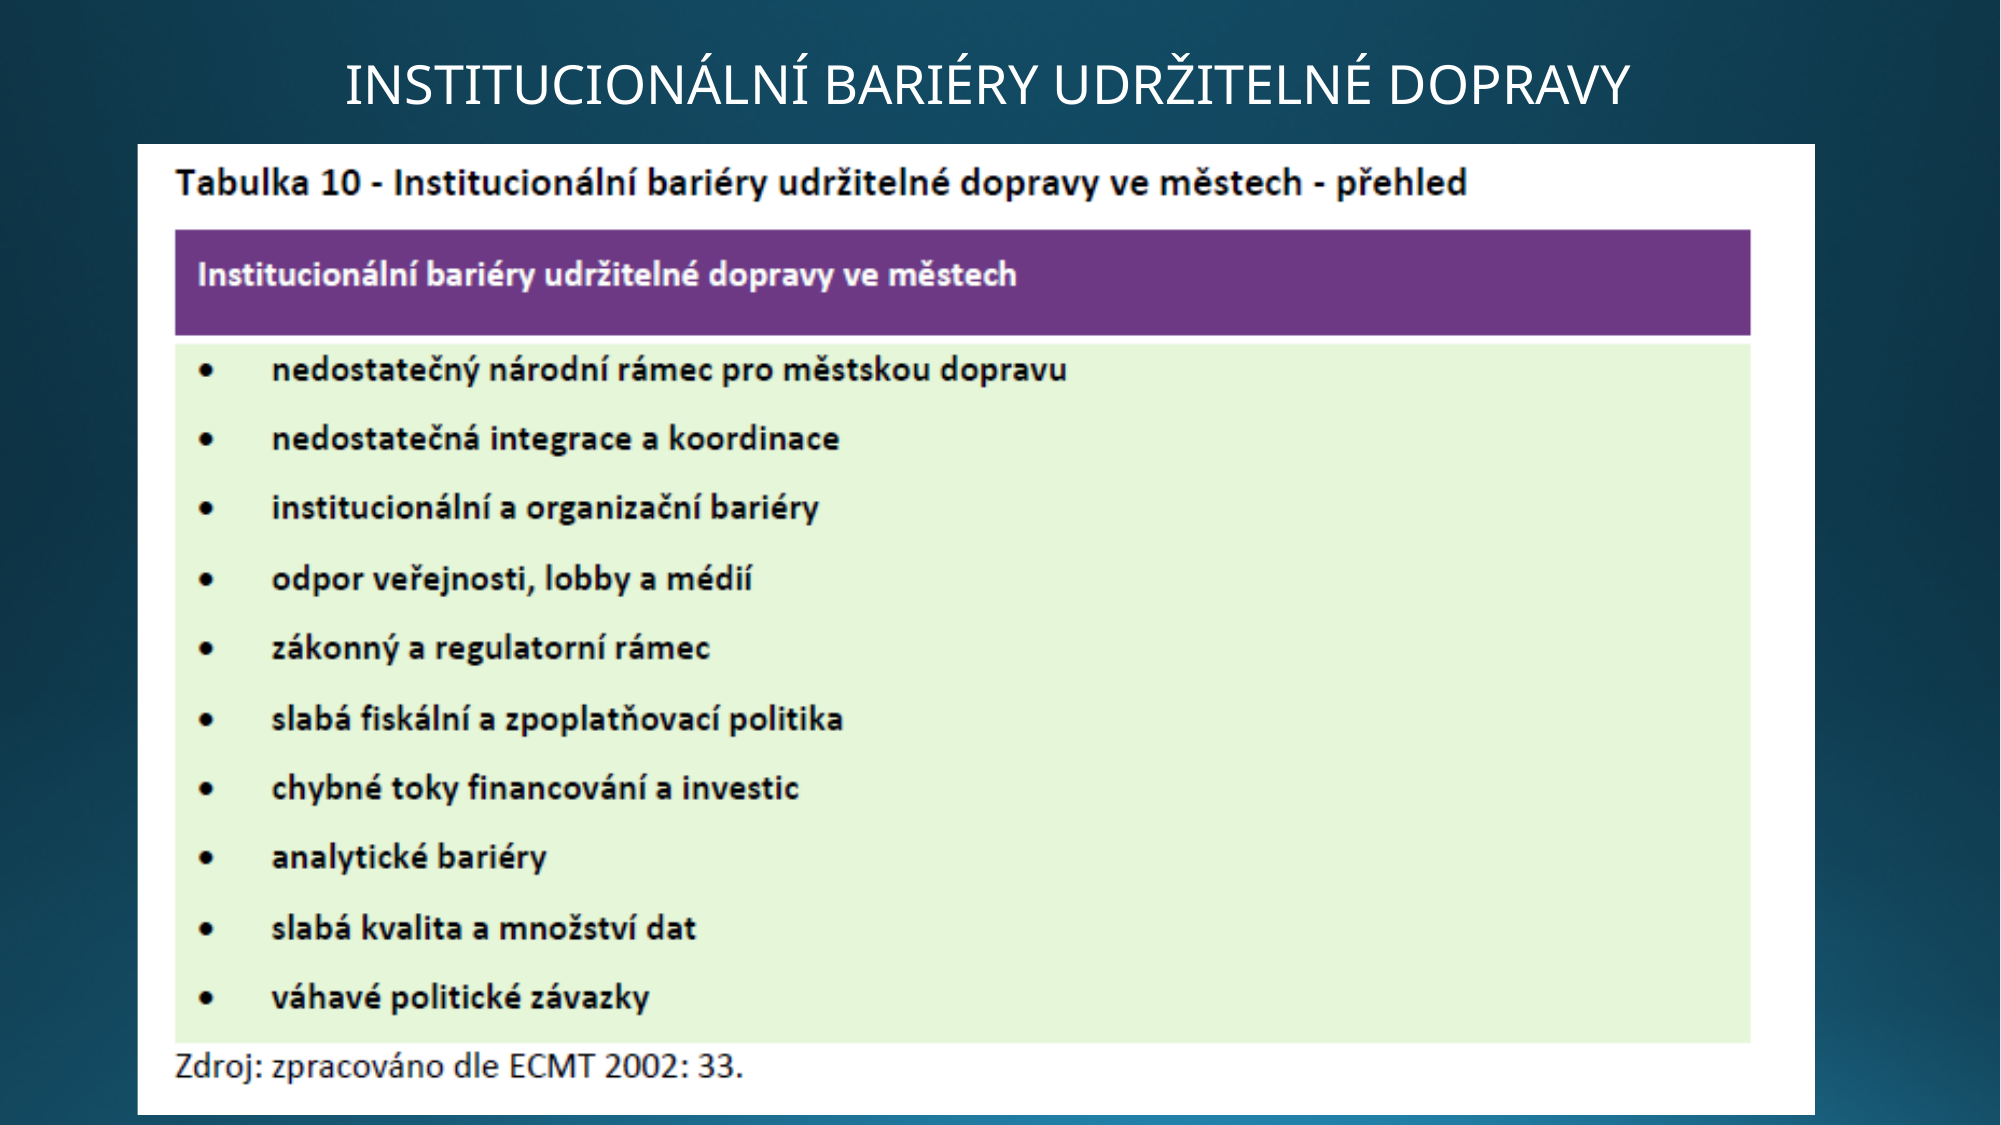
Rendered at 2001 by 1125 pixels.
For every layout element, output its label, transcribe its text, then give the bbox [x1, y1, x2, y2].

picture [0, 0, 2001, 1125]
title INSTITUCIONÁLNÍ BARIÉRY UDRŽITELNÉ DOPRAVY [196, 30, 1780, 143]
